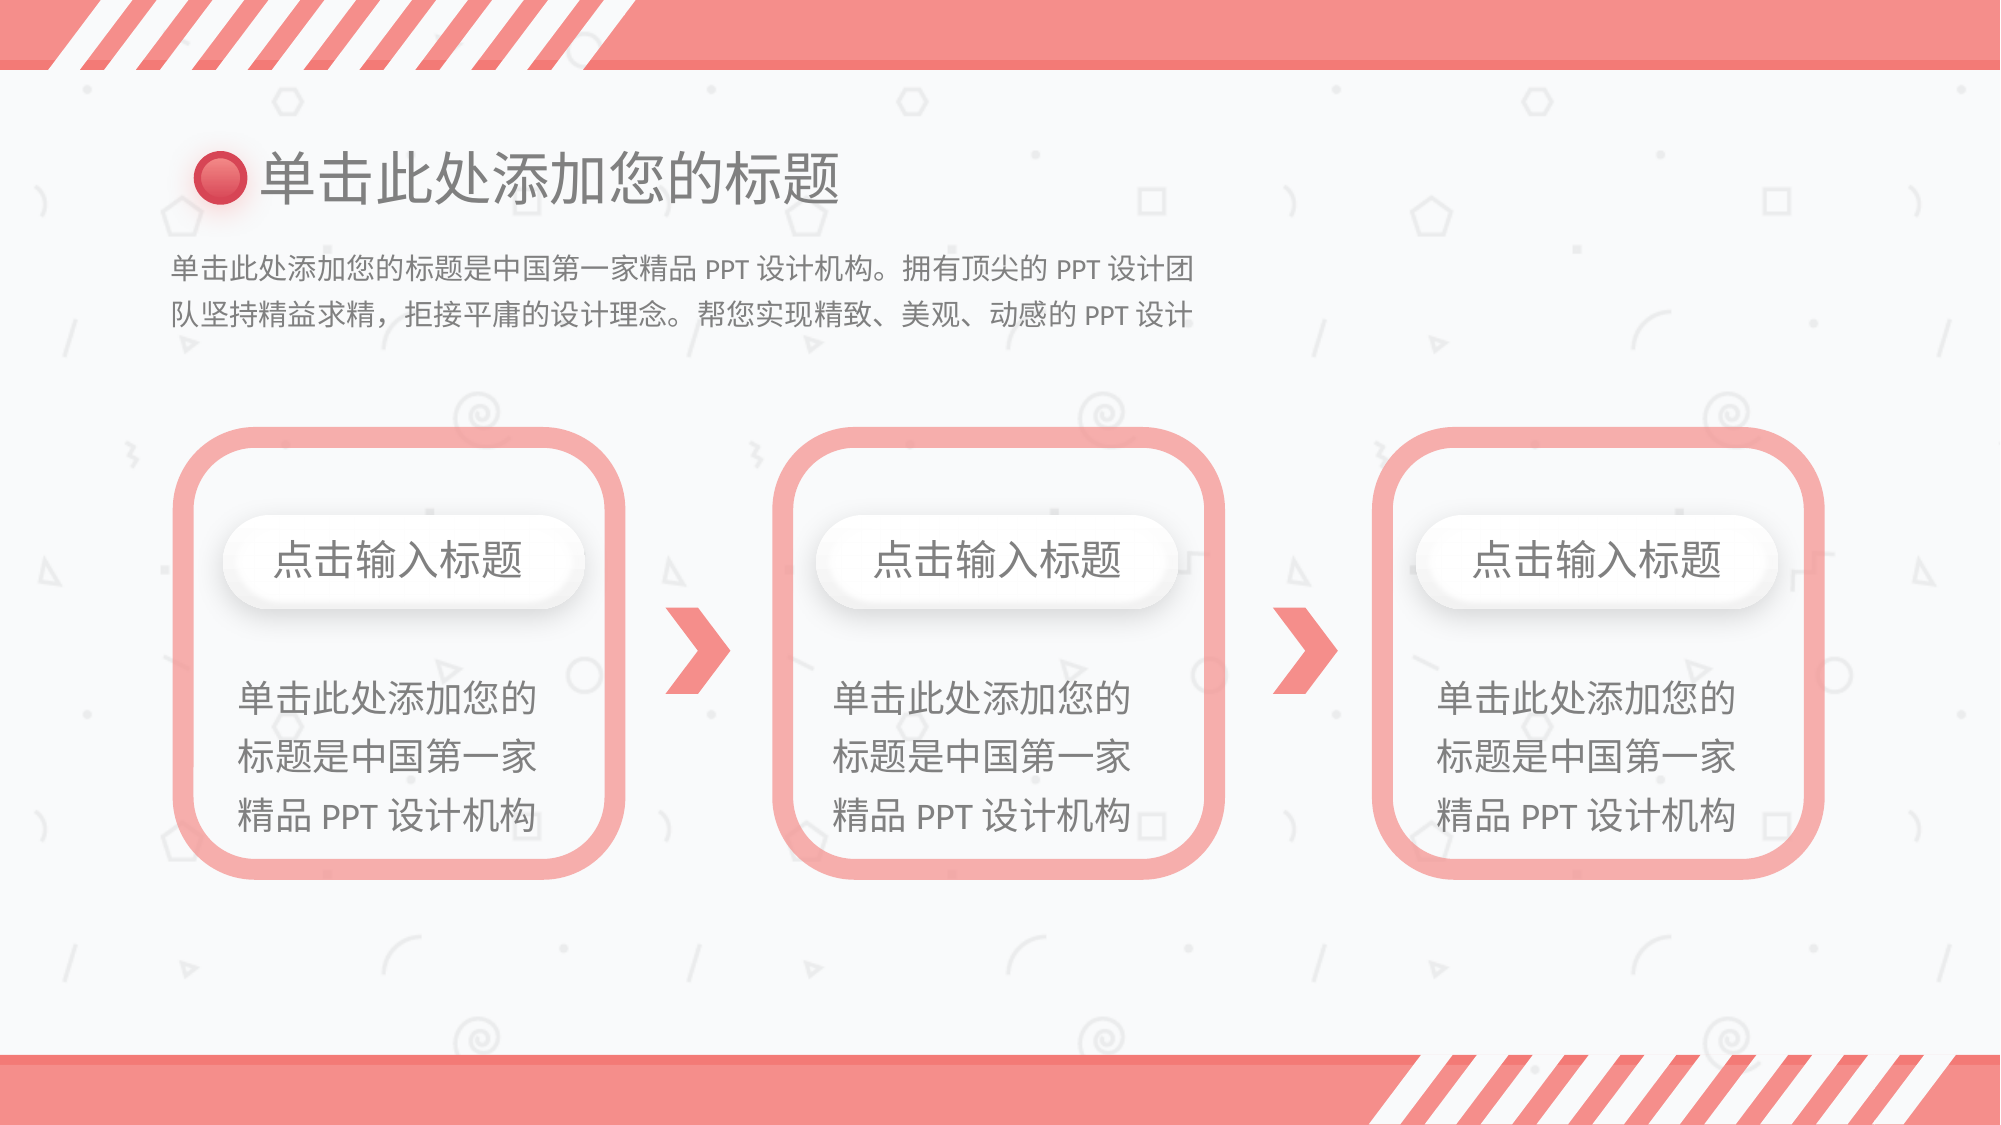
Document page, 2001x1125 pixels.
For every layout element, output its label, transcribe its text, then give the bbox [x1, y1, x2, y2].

text_box 单击此处添加您的标题是中国第一家精品PPT设计机构 [1422, 653, 1775, 844]
picture [0, 0, 2001, 1125]
text_box [1270, 606, 1340, 695]
text_box 单击此处添加您的标题是中国第一家精品PPT设计机构 [817, 653, 1170, 844]
text_box [182, 436, 616, 871]
text_box [1381, 436, 1816, 871]
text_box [222, 514, 586, 610]
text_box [816, 514, 1179, 610]
text_box [663, 606, 732, 695]
text_box [196, 153, 245, 203]
text_box 单击此处添加您的标题是中国第一家精品PPT设计机构。拥有顶尖的PPT设计团队坚持精益求精，拒接平庸的设计理念。帮您实现精致、美观、动感的PPT设计 [156, 232, 1210, 339]
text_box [1415, 514, 1779, 610]
text_box [781, 436, 1216, 871]
text_box 单击此处添加您的标题是中国第一家精品PPT设计机构 [222, 653, 576, 844]
text_box 单击此处添加您的标题 [243, 135, 858, 220]
